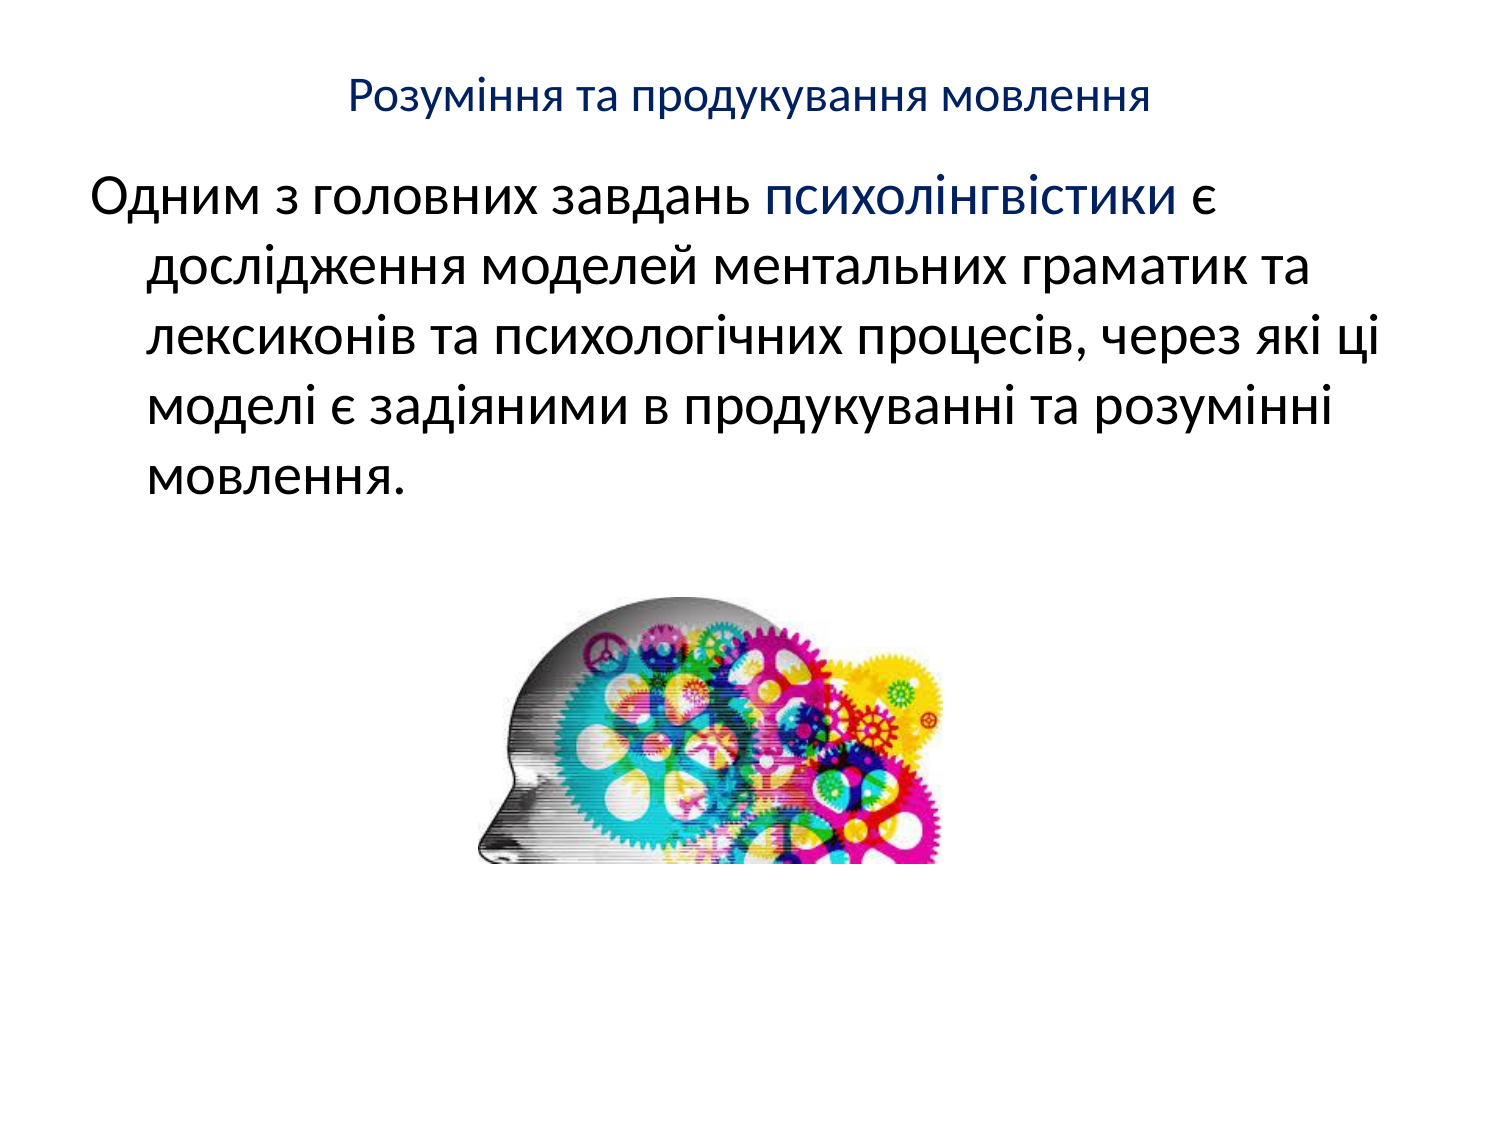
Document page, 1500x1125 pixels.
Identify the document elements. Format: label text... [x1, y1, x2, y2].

title Розуміння та продукування мовлення [75, 45, 1425, 138]
list Одним з головних завдань психолінгвістики є дослідження моделей ментальних граматик та лексиконів та психологічних процесів, через які ці моделі є задіяними в продукуванні та розумінні мовлення. [75, 149, 1425, 1005]
picture [477, 597, 943, 864]
